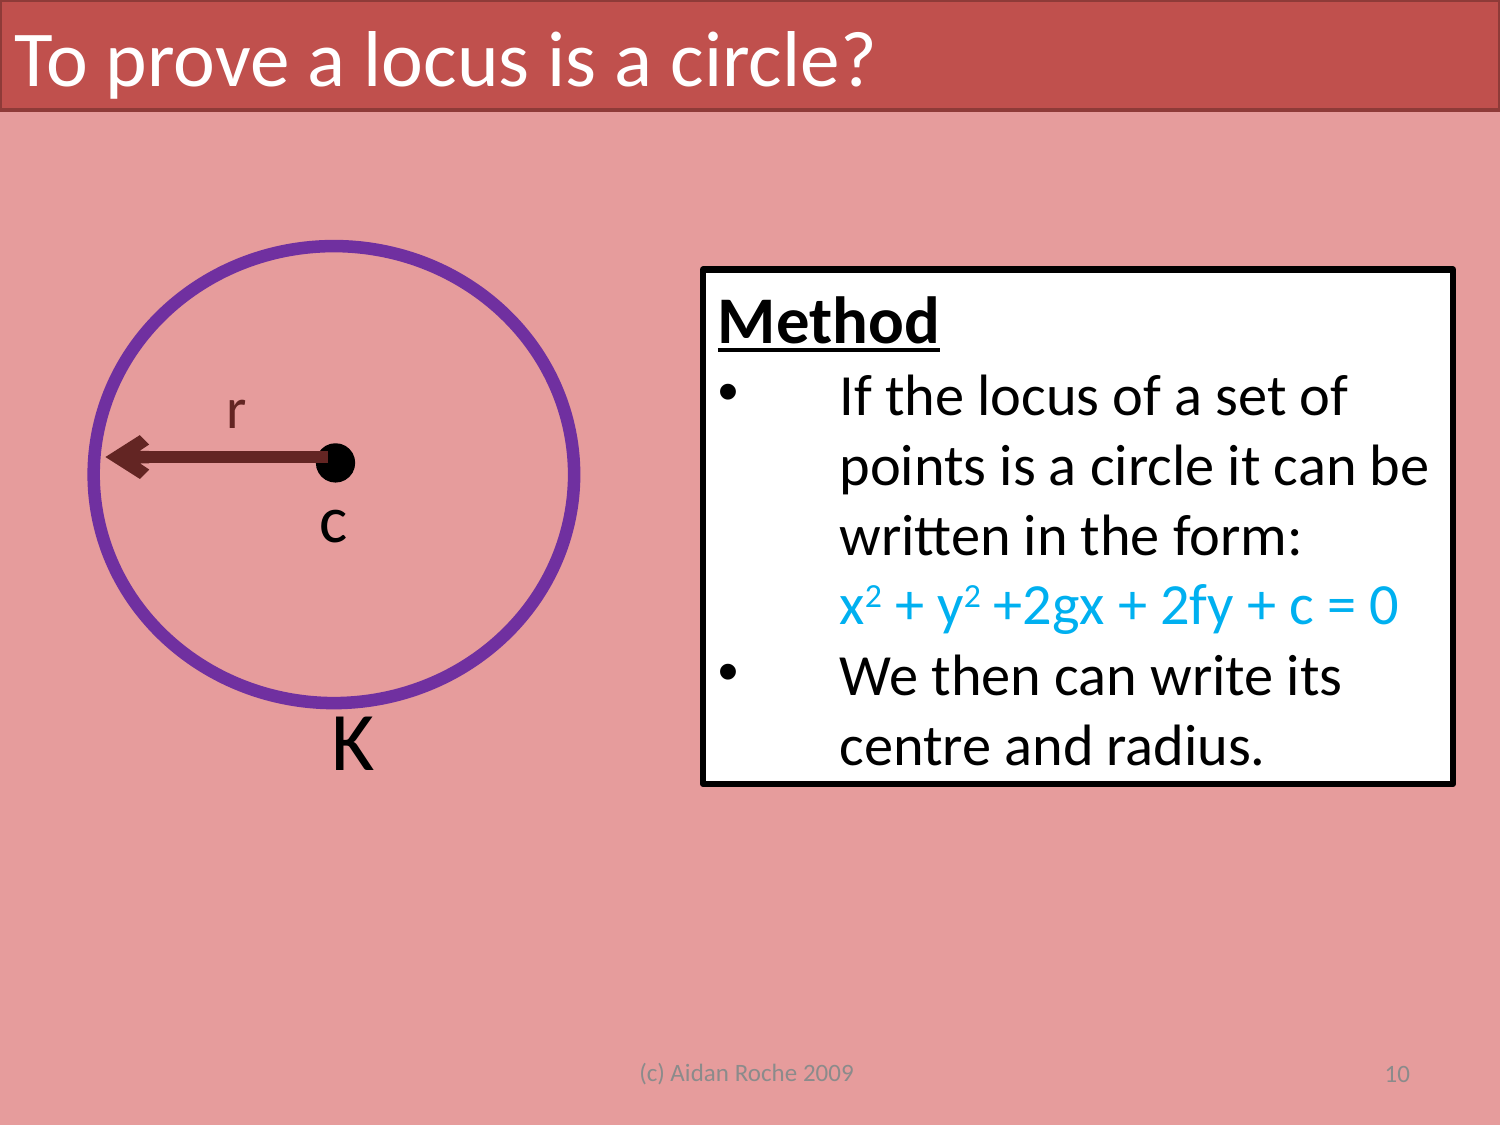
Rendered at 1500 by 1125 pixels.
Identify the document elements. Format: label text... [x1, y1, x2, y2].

footer (c) Aidan Roche 2009 [509, 1041, 985, 1102]
text_box [91, 243, 577, 705]
text_box [316, 443, 356, 468]
text_box To prove a locus is a circle? [0, 0, 1500, 112]
text_box Method If the locus of a set of points is a circle it can be written in the form: x2 + y2 +2gx + 2fy + c = 0 We then can write its centre and radius. [703, 269, 1453, 785]
text_box r [211, 363, 262, 448]
slide_number 10 [1074, 1042, 1425, 1103]
text_box c [304, 468, 363, 564]
text_box K [316, 679, 390, 795]
